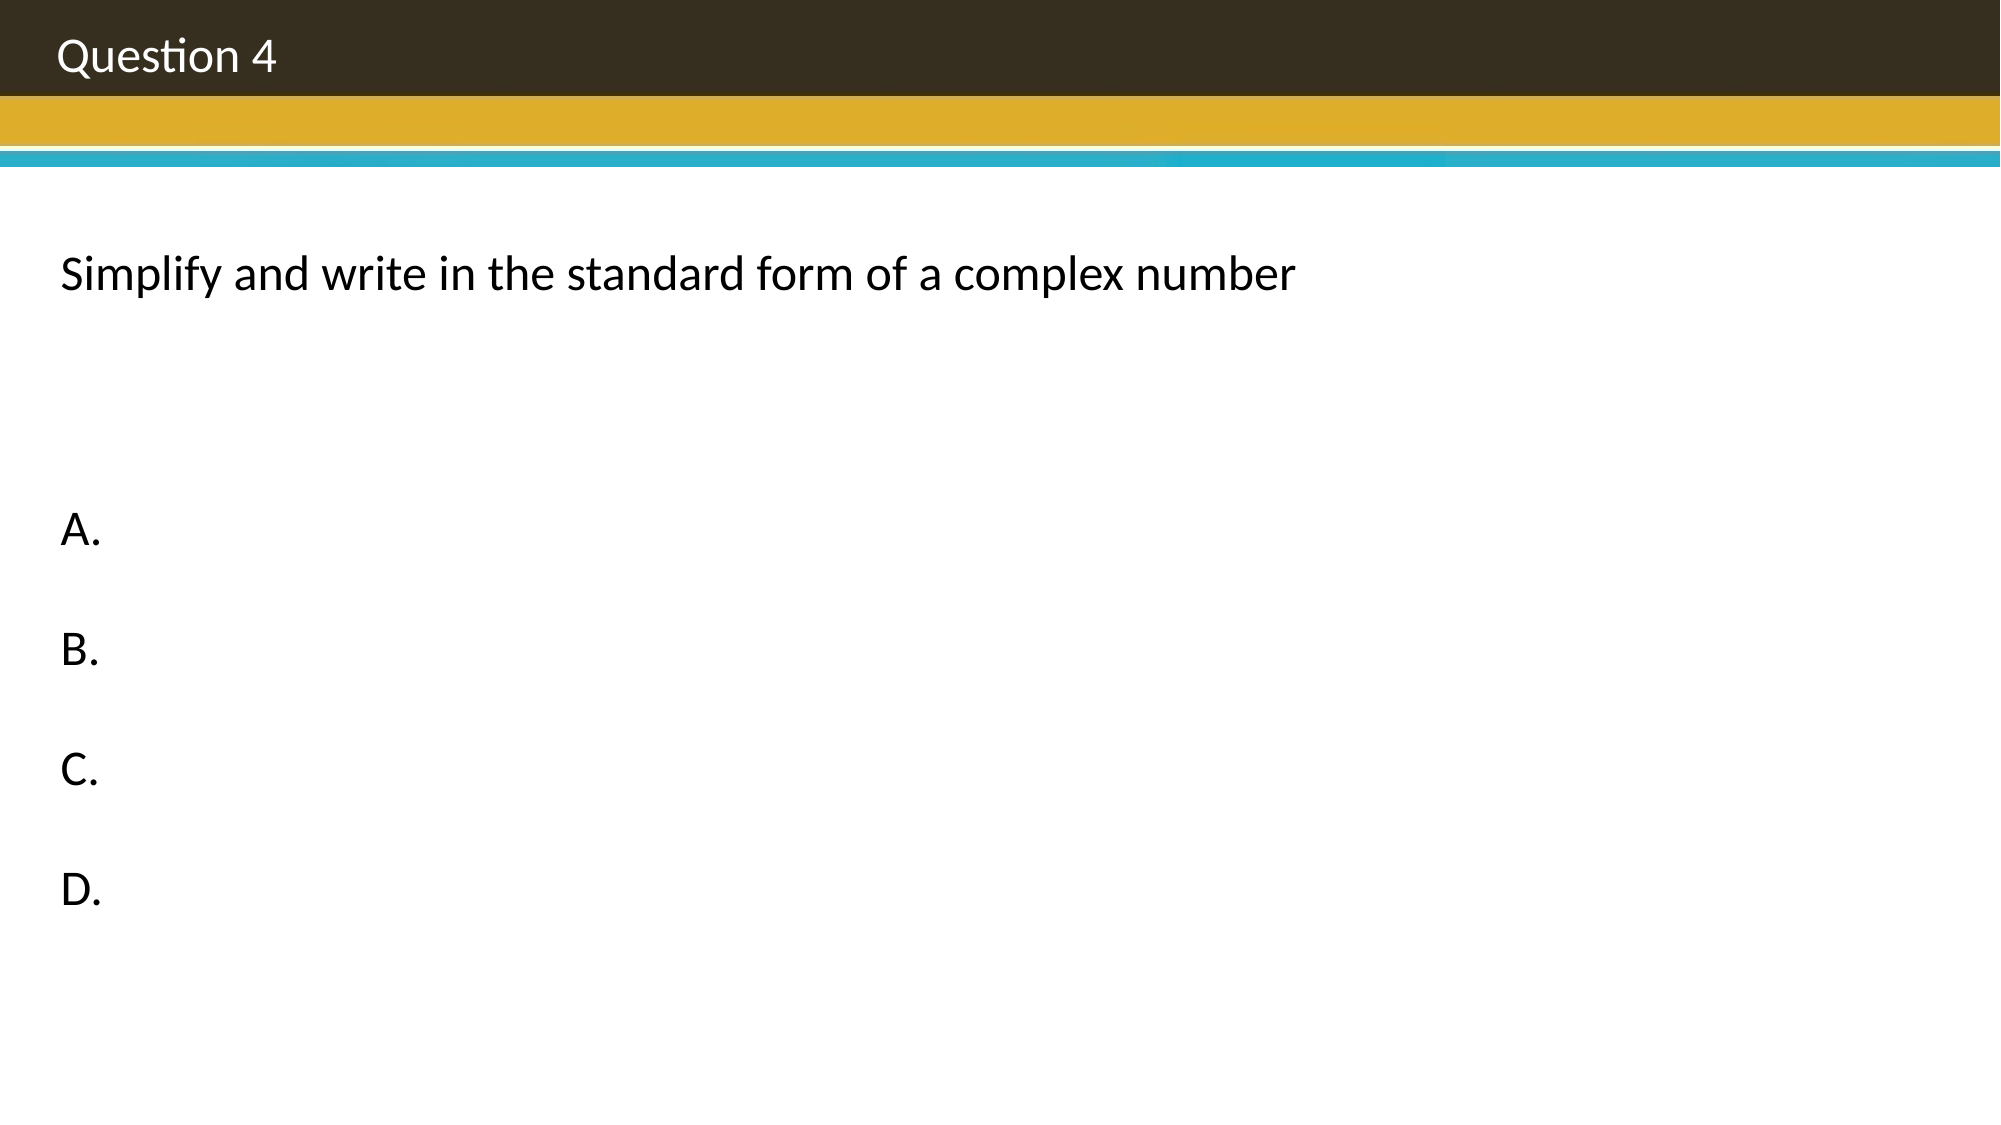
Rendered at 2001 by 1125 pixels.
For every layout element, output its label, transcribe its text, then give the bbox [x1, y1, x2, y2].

picture [0, 0, 2000, 167]
text_box Question 4 [41, 14, 293, 90]
